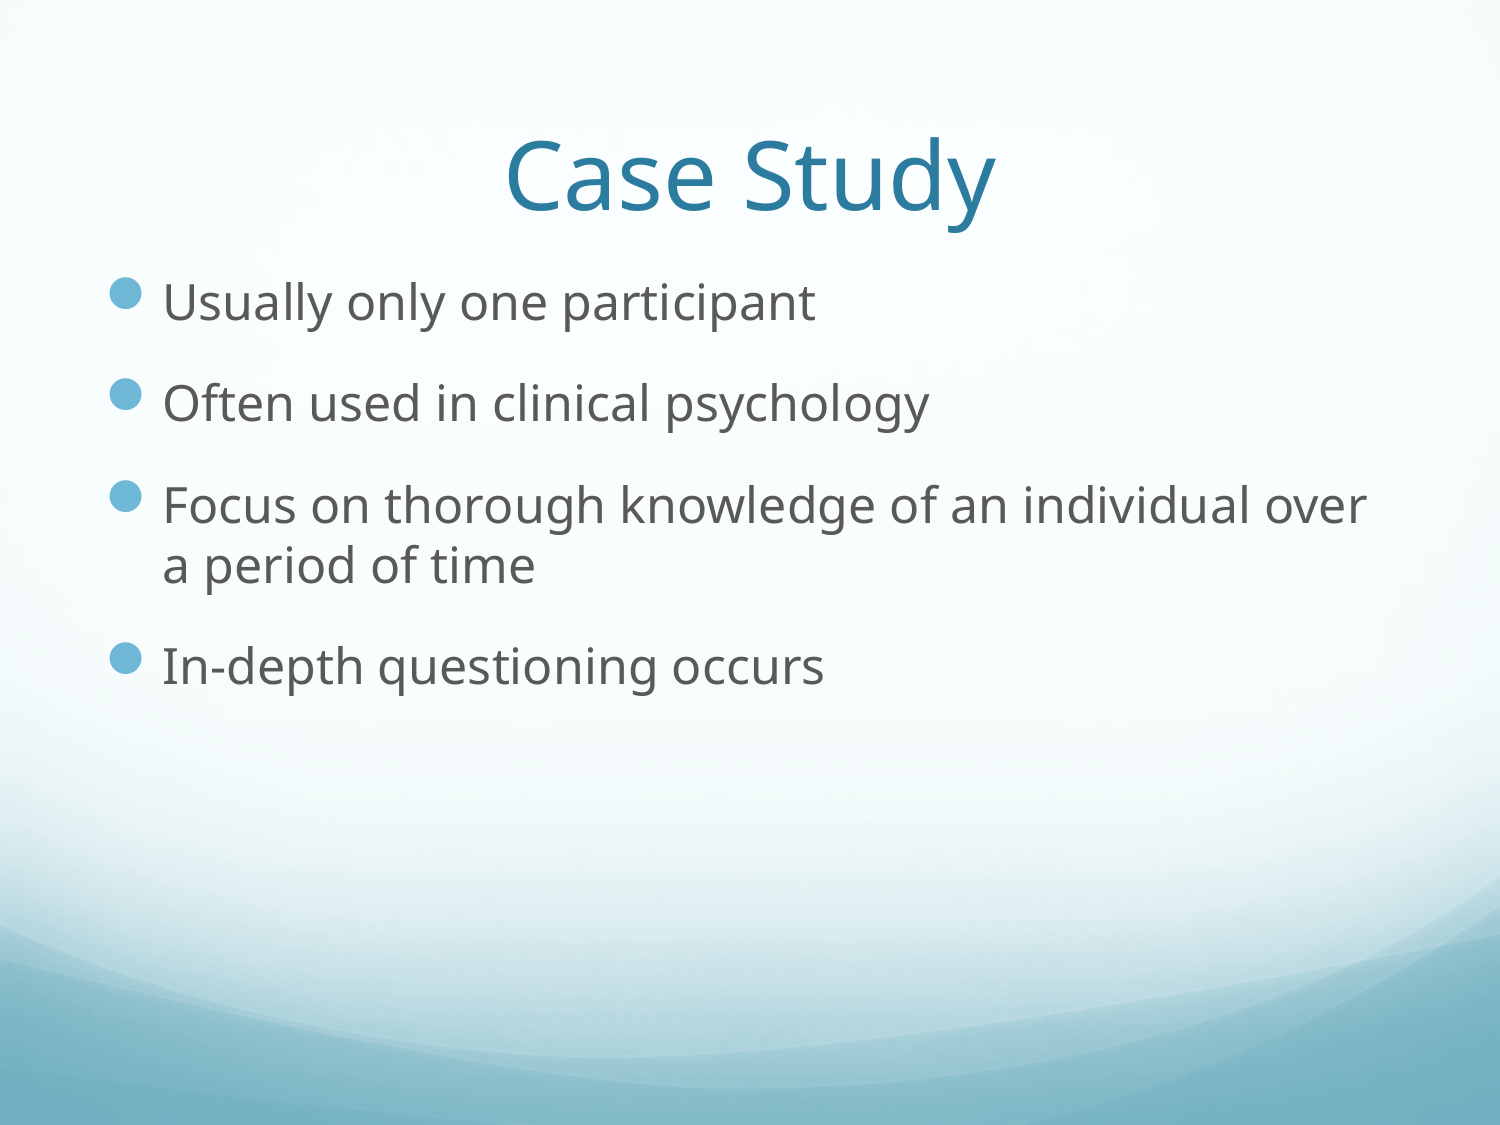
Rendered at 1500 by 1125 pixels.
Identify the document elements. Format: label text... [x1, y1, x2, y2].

title Case Study [90, 17, 1410, 237]
list Usually only one participant Often used in clinical psychology Focus on thorough knowledge of an individual over a period of time In-depth questioning occurs [90, 262, 1410, 975]
